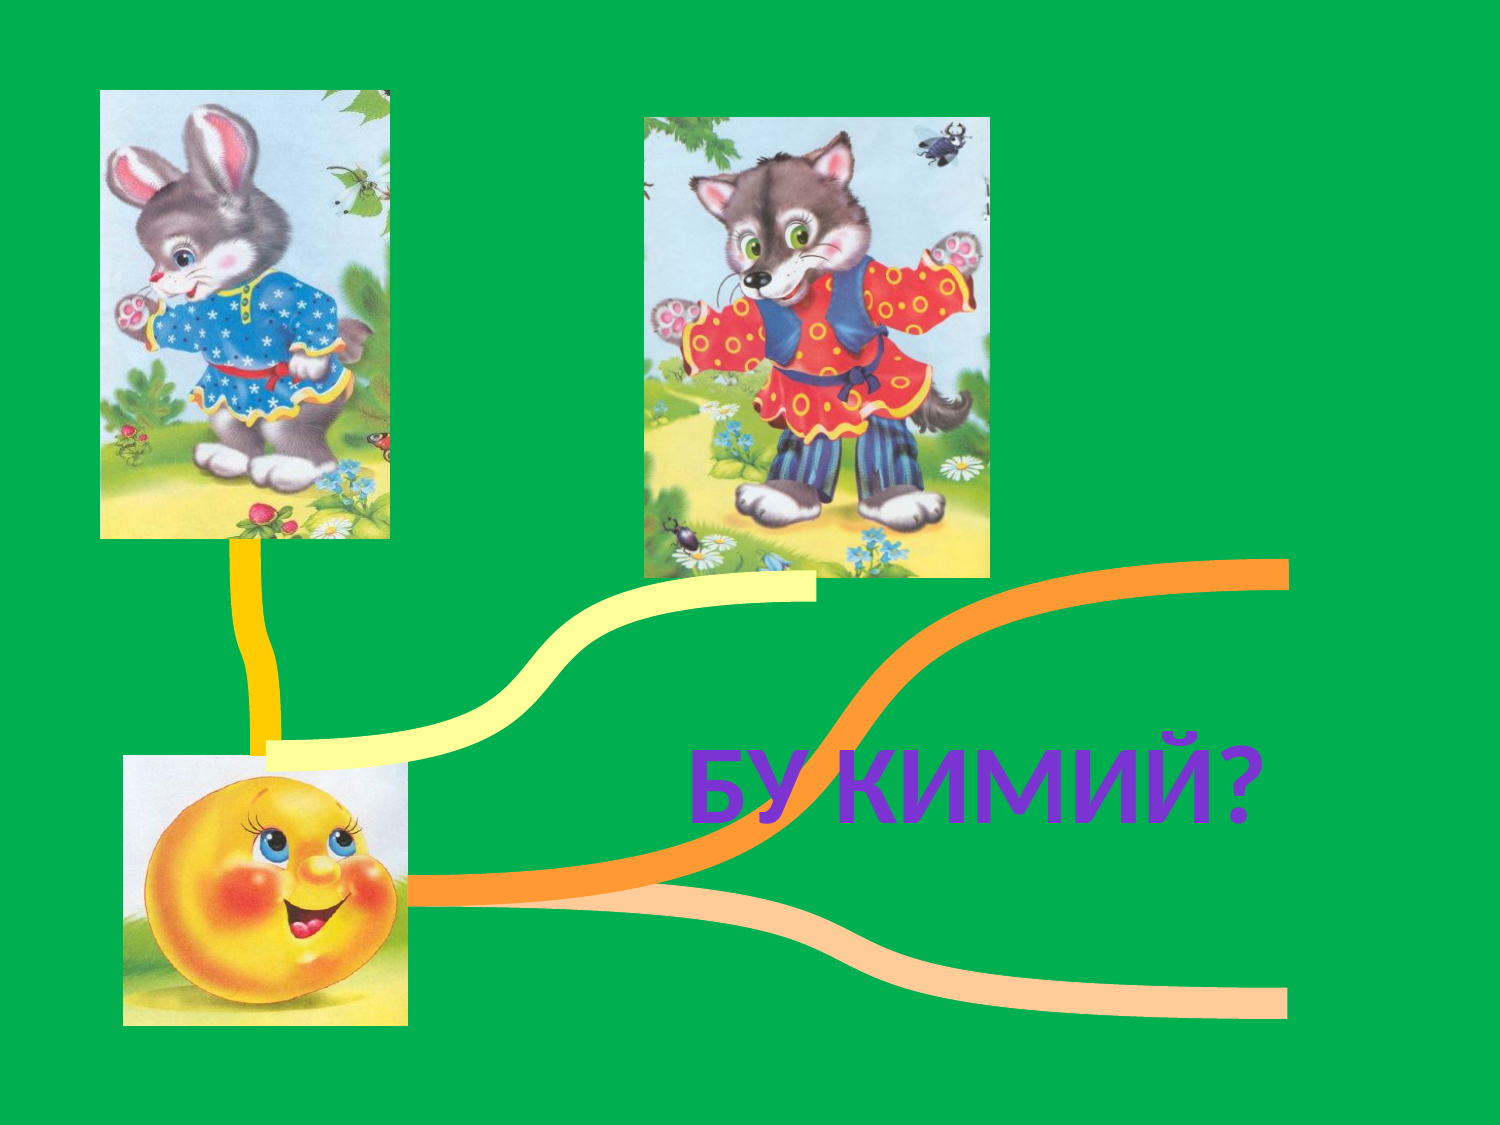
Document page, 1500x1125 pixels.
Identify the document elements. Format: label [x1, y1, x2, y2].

text_box [455, 395, 627, 947]
text_box [407, 574, 450, 892]
picture [123, 755, 408, 1026]
picture [99, 89, 391, 539]
text_box [146, 636, 365, 659]
text_box [407, 898, 1288, 1004]
picture [644, 116, 991, 574]
text_box [631, 574, 1290, 892]
